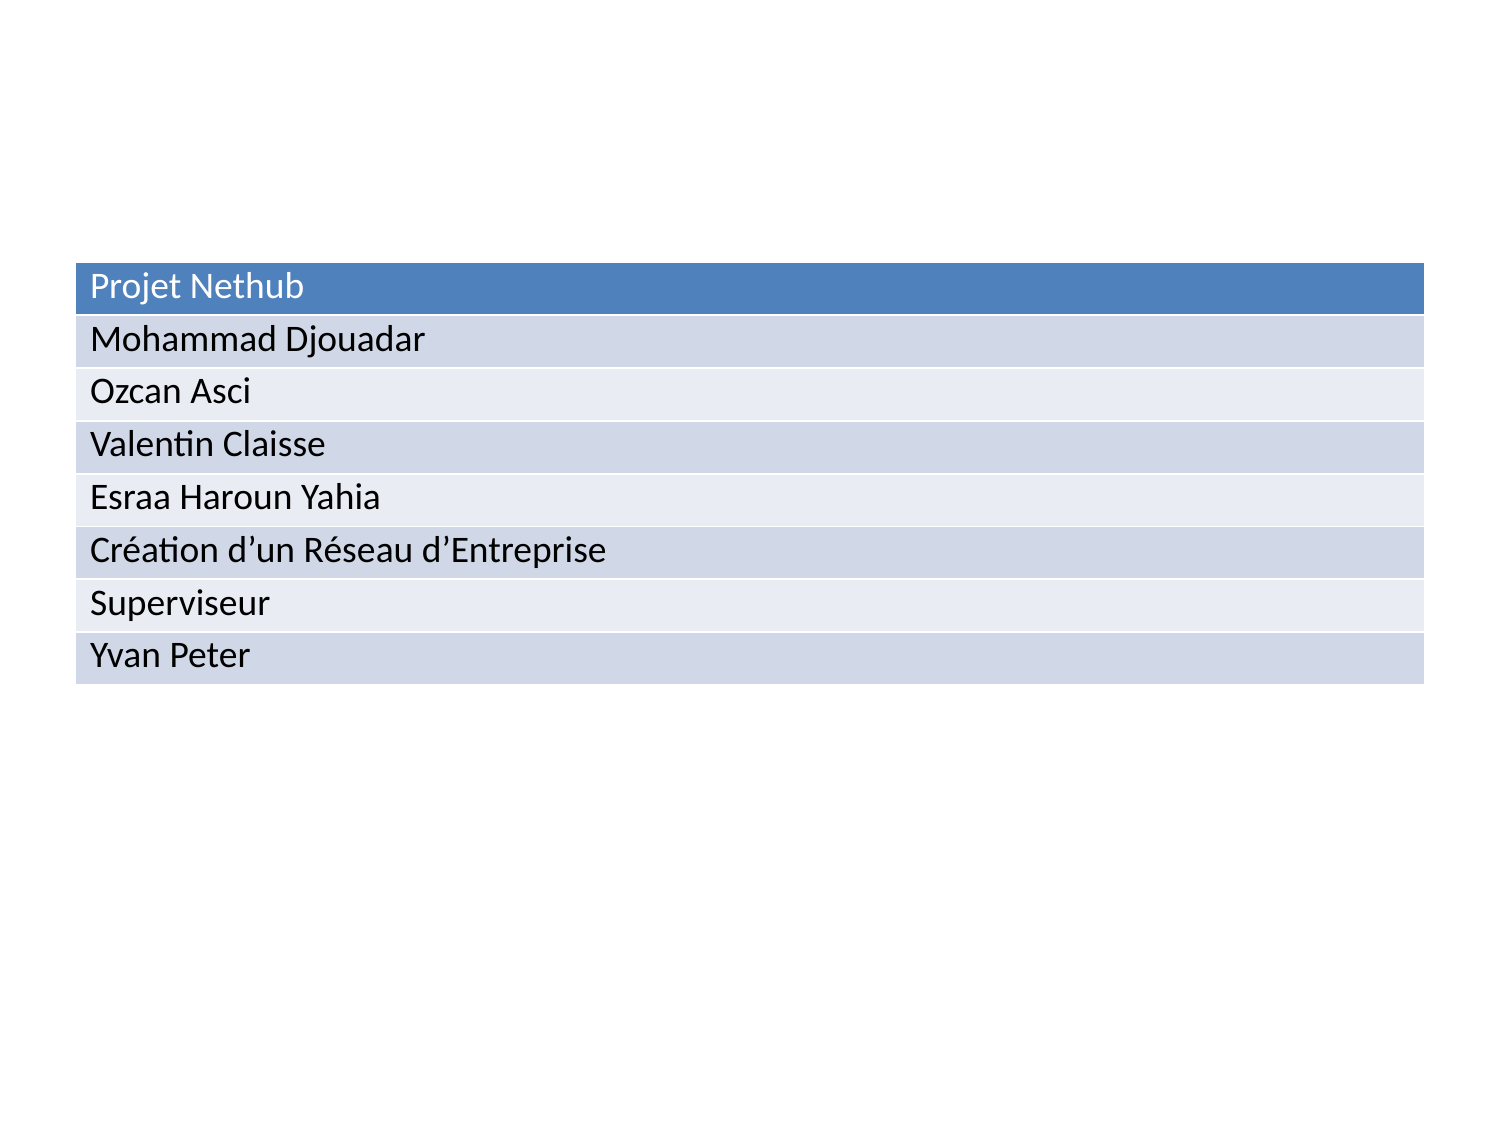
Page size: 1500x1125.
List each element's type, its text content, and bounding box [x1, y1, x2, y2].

table_cell Mohammad Djouadar [76, 316, 1424, 367]
table_cell Superviseur [76, 580, 1424, 631]
table_cell Ozcan Asci [76, 369, 1424, 420]
table_cell Yvan Peter [76, 633, 1424, 684]
table_cell Création d’un Réseau d’Entreprise [76, 527, 1424, 578]
table_header Projet Nethub [76, 263, 1424, 314]
table_cell Valentin Claisse [76, 422, 1424, 473]
table_cell Esraa Haroun Yahia [76, 475, 1424, 526]
